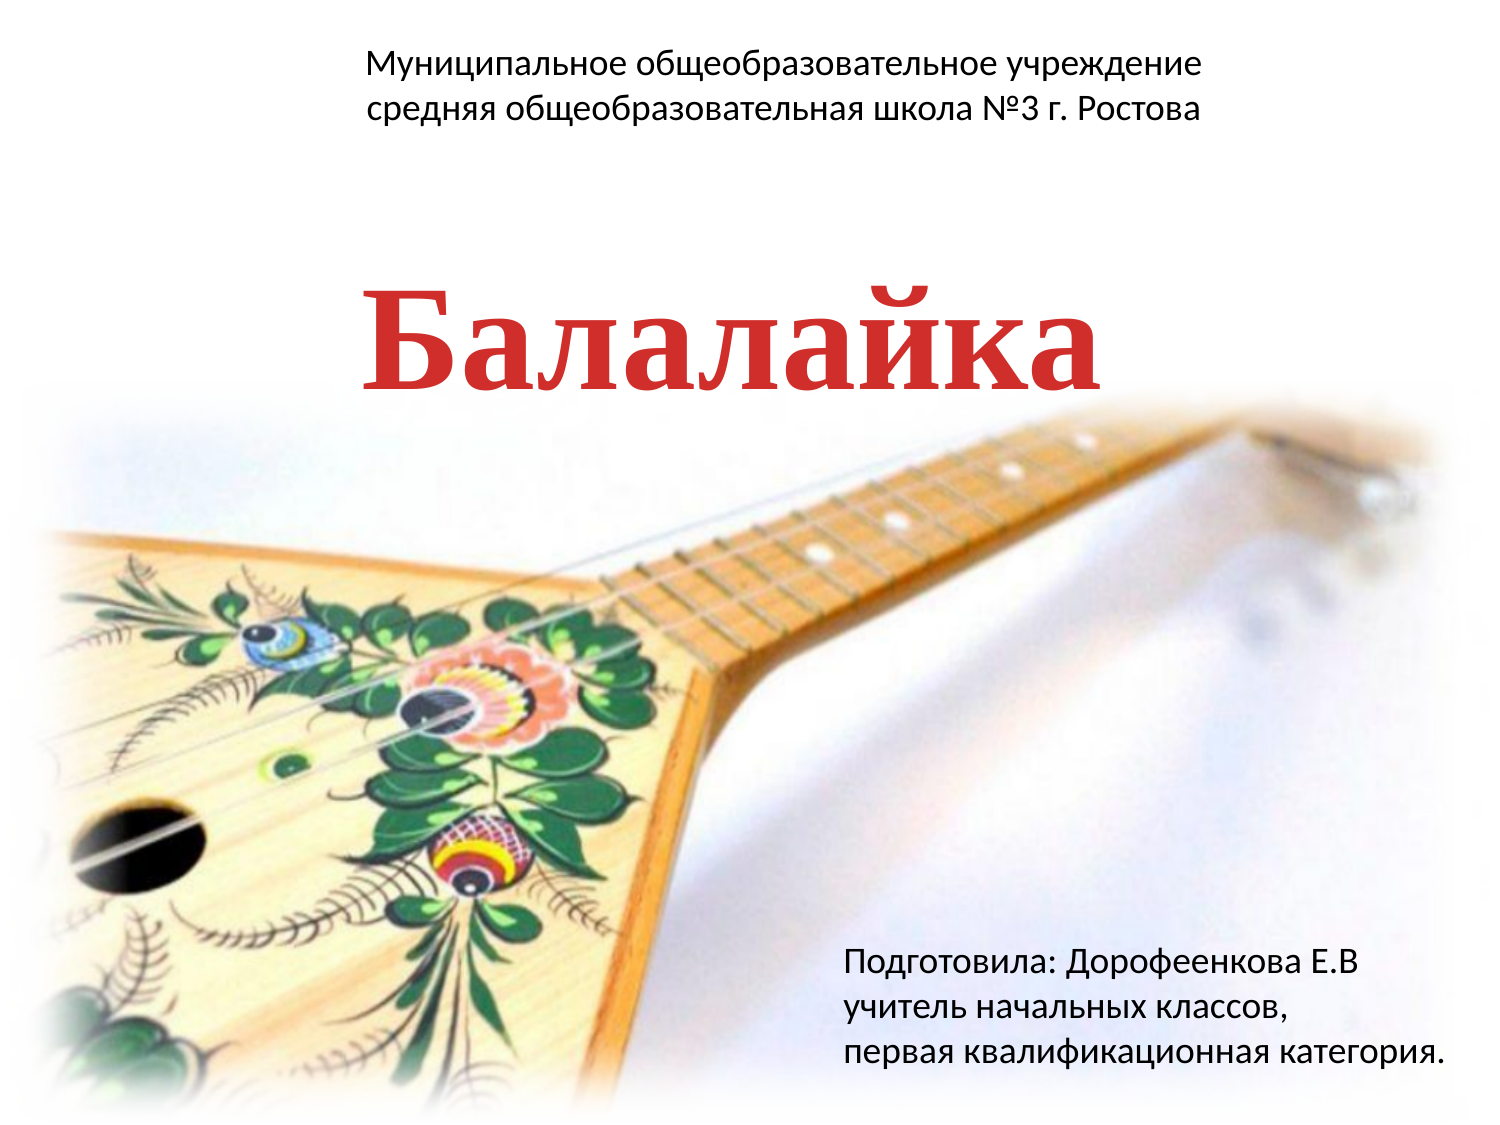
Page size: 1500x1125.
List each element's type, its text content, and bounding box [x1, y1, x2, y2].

text_box Балалайка [265, 231, 1199, 378]
text_box Муниципальное общеобразовательное учреждение средняя общеобразовательная школа №3 г. Ростова [301, 30, 1268, 136]
picture [8, 380, 1492, 1125]
